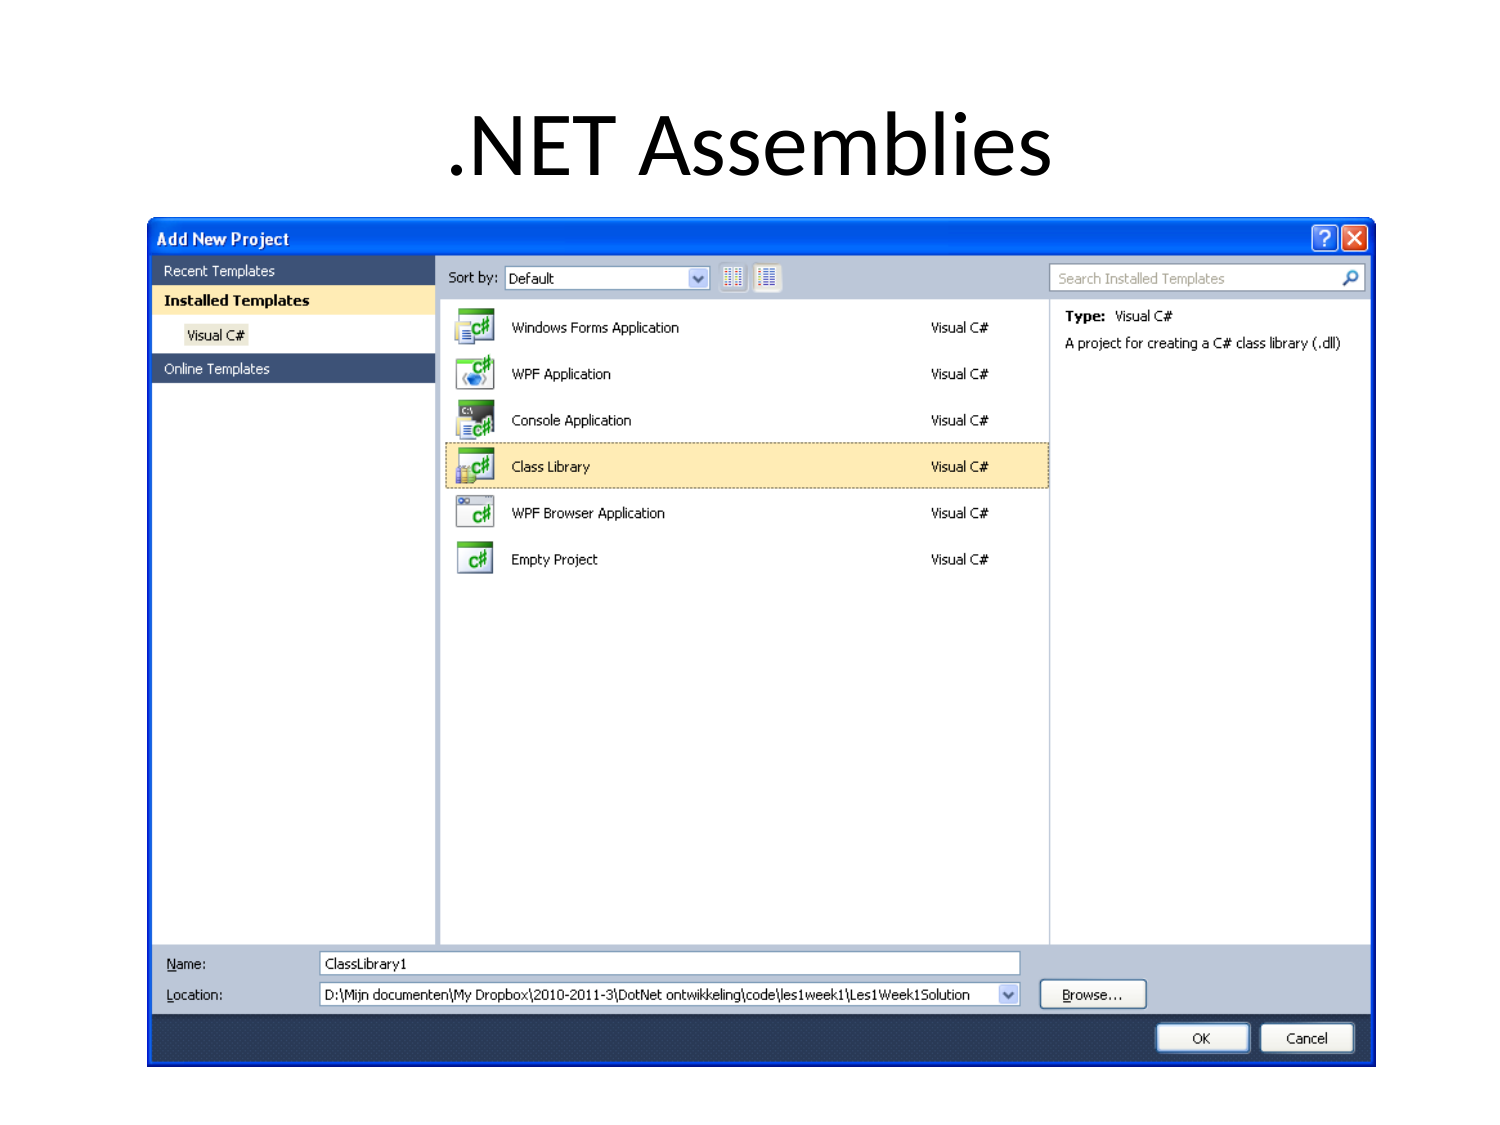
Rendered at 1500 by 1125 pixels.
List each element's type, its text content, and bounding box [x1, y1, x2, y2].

title .NET Assemblies [75, 45, 1425, 233]
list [147, 217, 1377, 1067]
